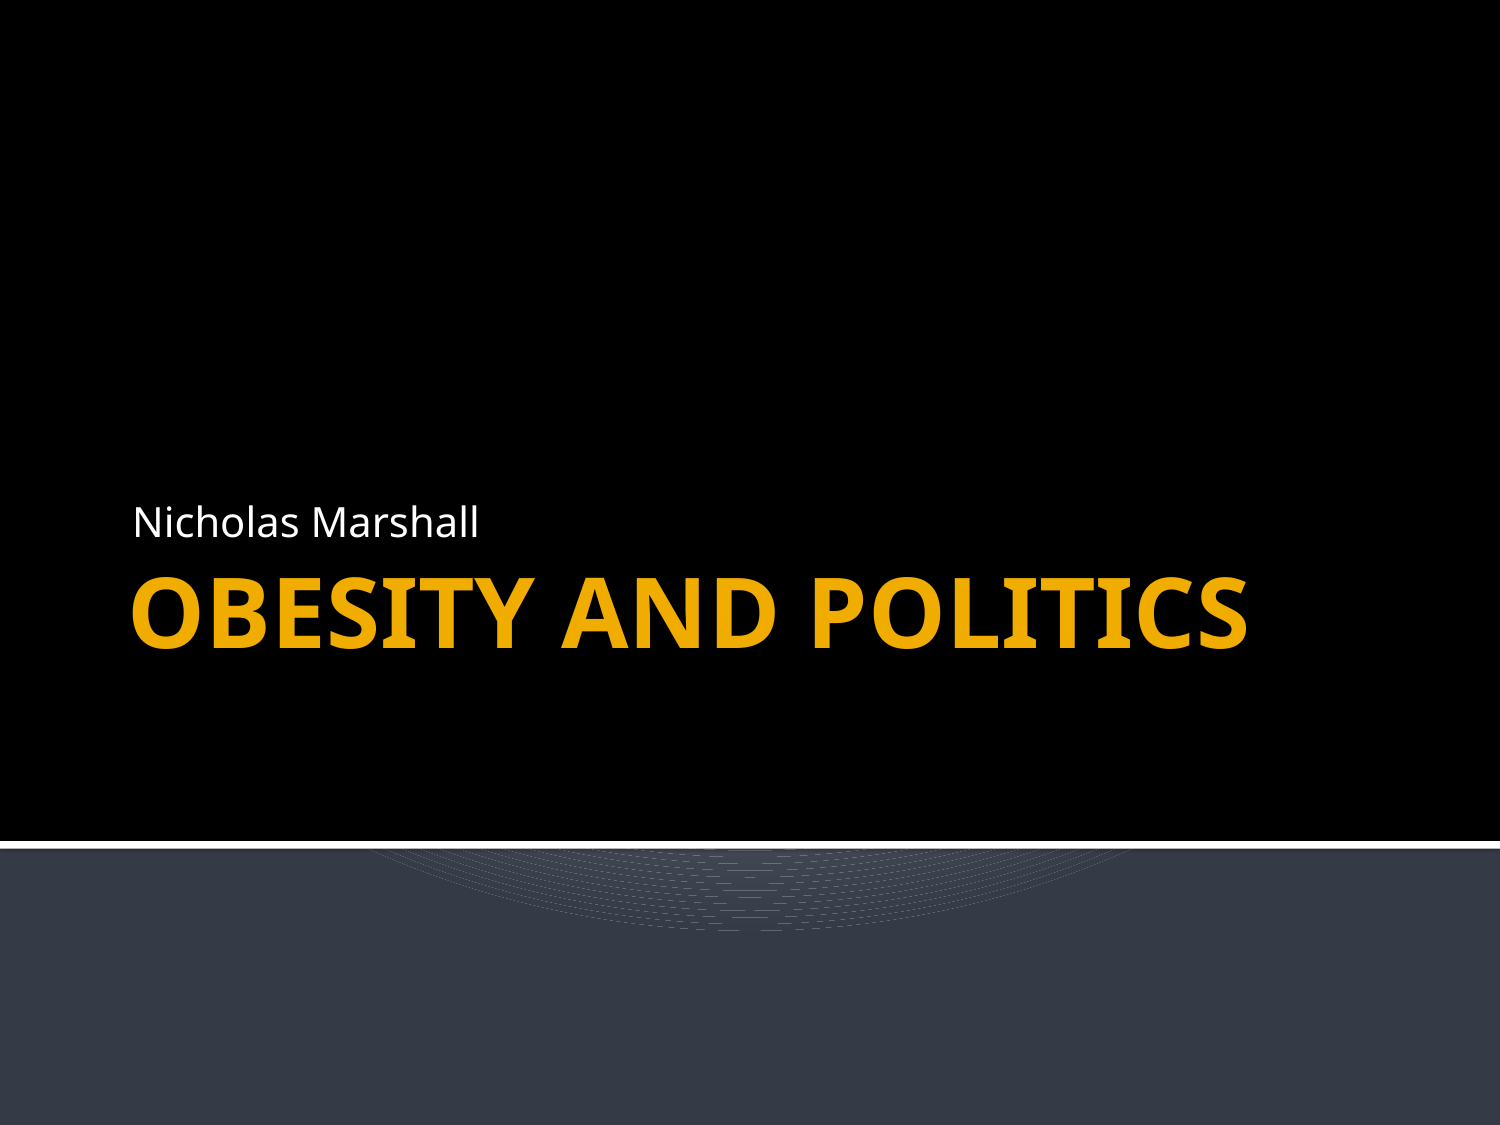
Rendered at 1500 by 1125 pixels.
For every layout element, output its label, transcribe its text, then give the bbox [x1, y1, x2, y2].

subtitle Nicholas Marshall [112, 299, 1438, 546]
title OBESITY AND POLITICS [112, 550, 1438, 825]
